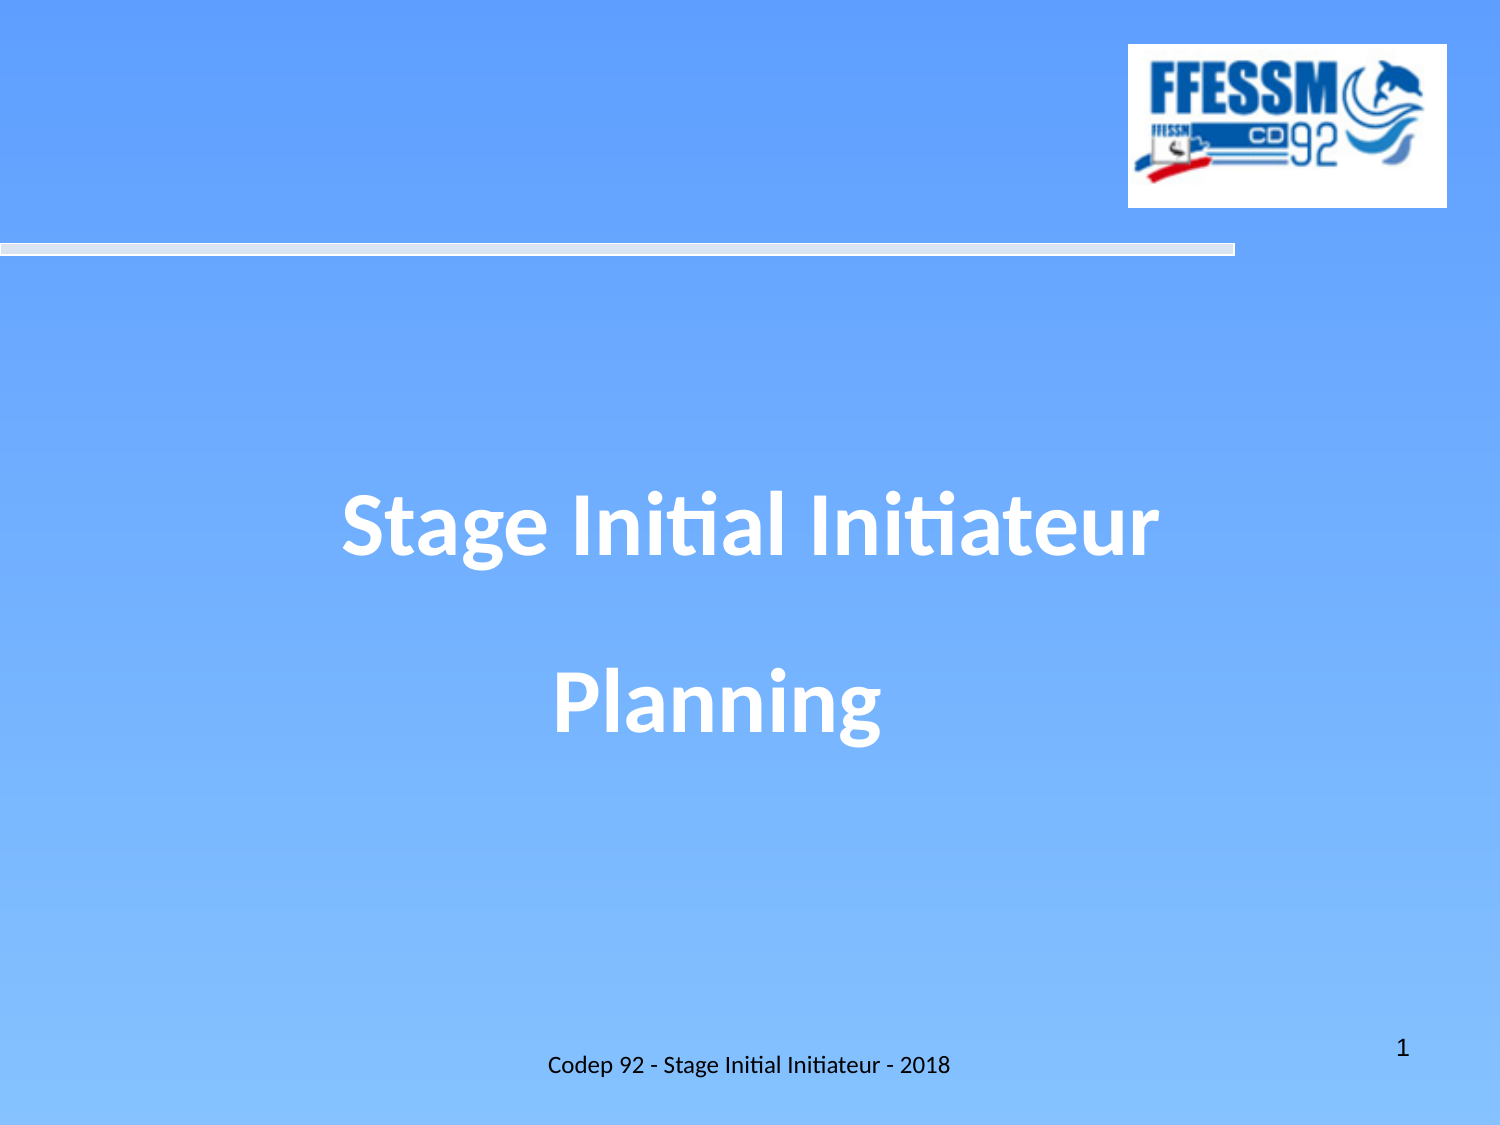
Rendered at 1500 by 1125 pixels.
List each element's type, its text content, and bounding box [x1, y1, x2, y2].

slide_number 1 [1074, 1024, 1425, 1103]
text_box Stage Initial Initiateur [326, 456, 1178, 581]
footer Codep 92 - Stage Initial Initiateur - 2018 [512, 1024, 988, 1103]
text_box Planning [537, 633, 987, 758]
picture [1128, 44, 1447, 208]
